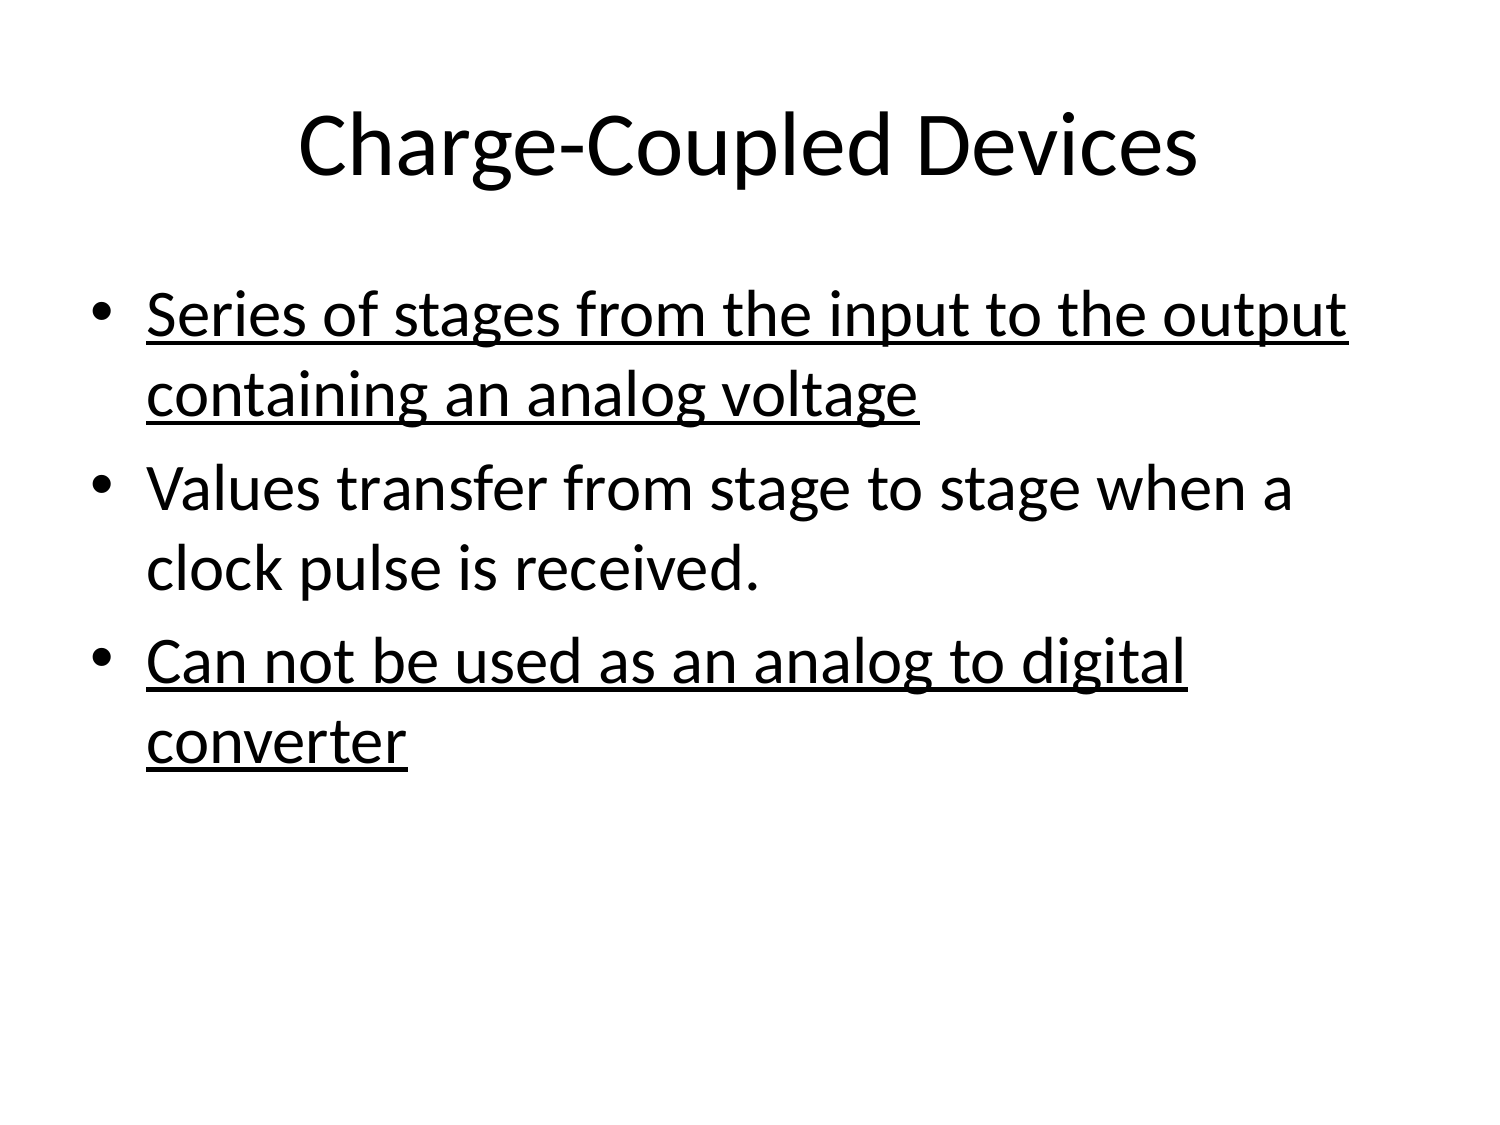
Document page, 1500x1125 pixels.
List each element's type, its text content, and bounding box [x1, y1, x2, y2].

title Charge-Coupled Devices [75, 45, 1425, 233]
list Series of stages from the input to the output containing an analog voltage Values transfer from stage to stage when a clock pulse is received. Can not be used as an analog to digital converter [75, 262, 1425, 1005]
